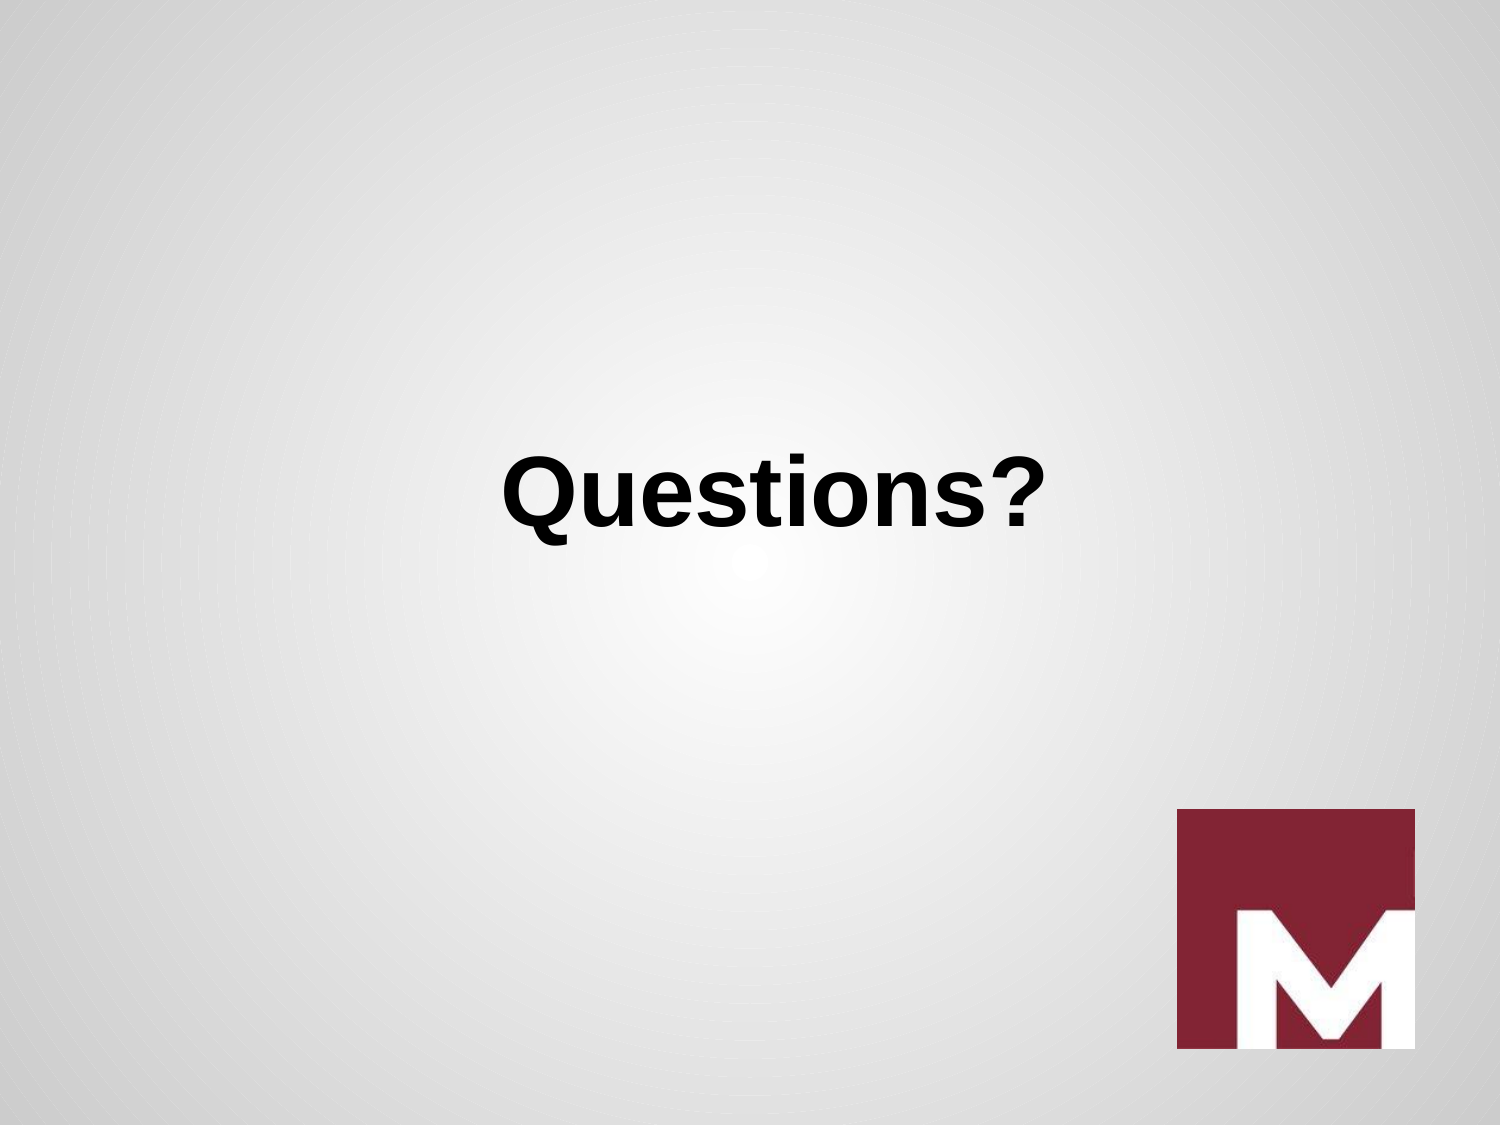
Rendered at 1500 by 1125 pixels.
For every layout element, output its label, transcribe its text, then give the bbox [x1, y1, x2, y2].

picture [1176, 809, 1415, 1049]
title Questions? [112, 346, 1388, 562]
